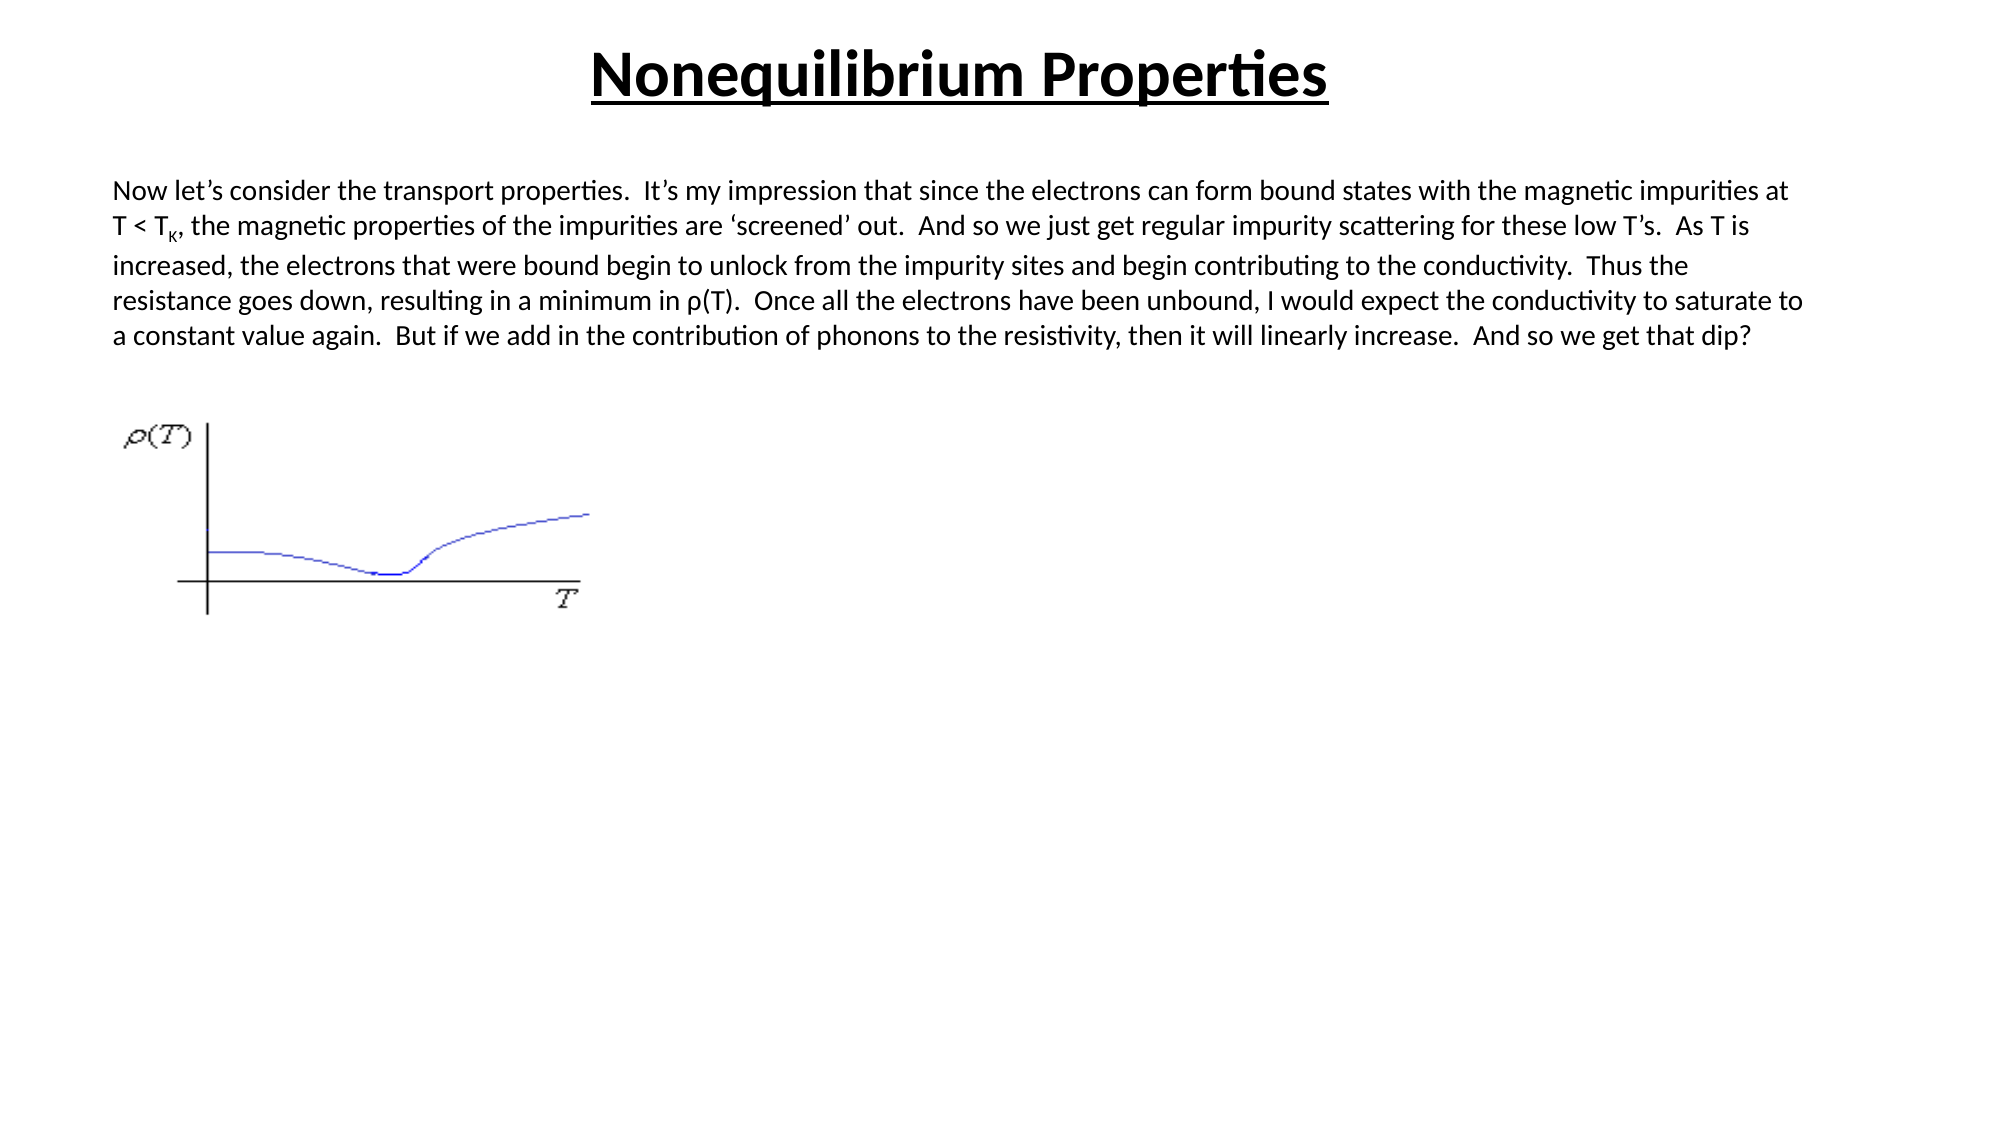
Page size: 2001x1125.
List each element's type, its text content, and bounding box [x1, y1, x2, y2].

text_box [109, 401, 610, 723]
title Nonequilibrium Properties [132, 18, 1787, 119]
text_box Now let’s consider the transport properties. It’s my impression that since the electrons can form bound states with the magnetic impurities at T < TK, the magnetic properties of the impurities are ‘screened’ out. And so we just get regular impurity scattering for these low T’s. As T is increased, the electrons that were bound begin to unlock from the impurity sites and begin contributing to the conductivity. Thus the resistance goes down, resulting in a minimum in ρ(T). Once all the electrons have been unbound, I would expect the conductivity to saturate to a constant value again. But if we add in the contribution of phonons to the resistivity, then it will linearly increase. And so we get that dip? [97, 164, 1822, 359]
